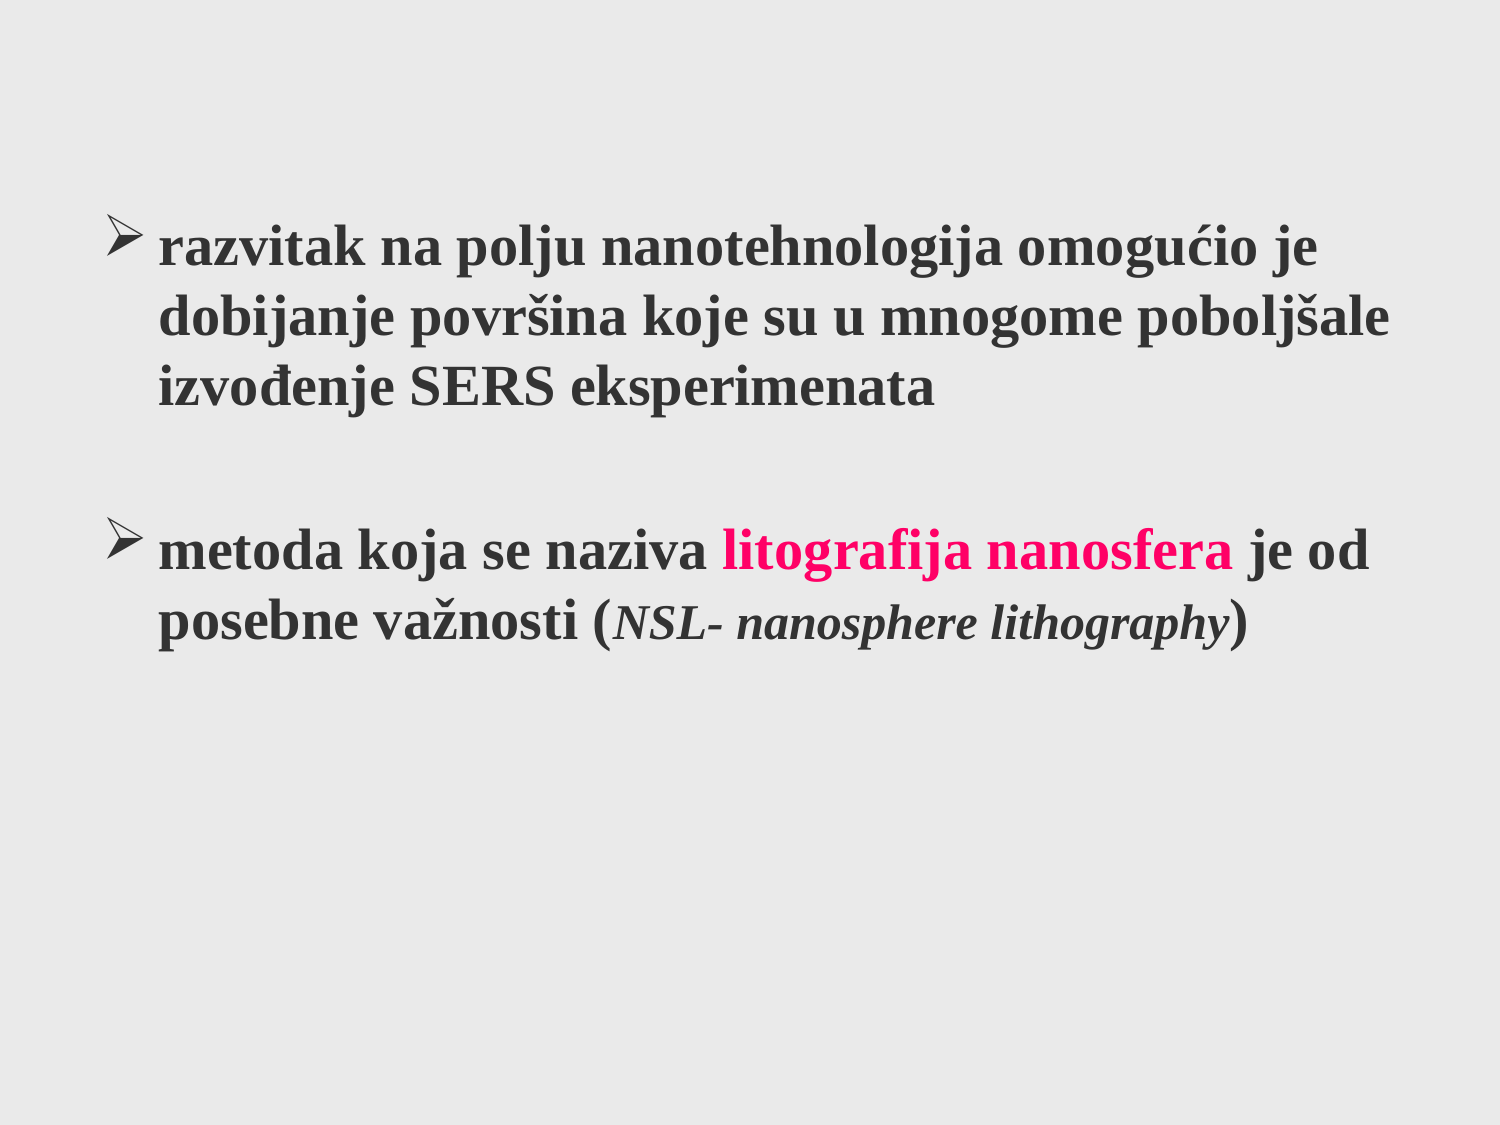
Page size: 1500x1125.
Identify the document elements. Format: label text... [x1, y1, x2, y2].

list razvitak na polju nanotehnologija omogućio je dobijanje površina koje su u mnogome poboljšale izvođenje SERS eksperimenata metoda koja se naziva litografija nanosfera je od posebne važnosti (NSL- nanosphere lithography) [87, 200, 1438, 830]
